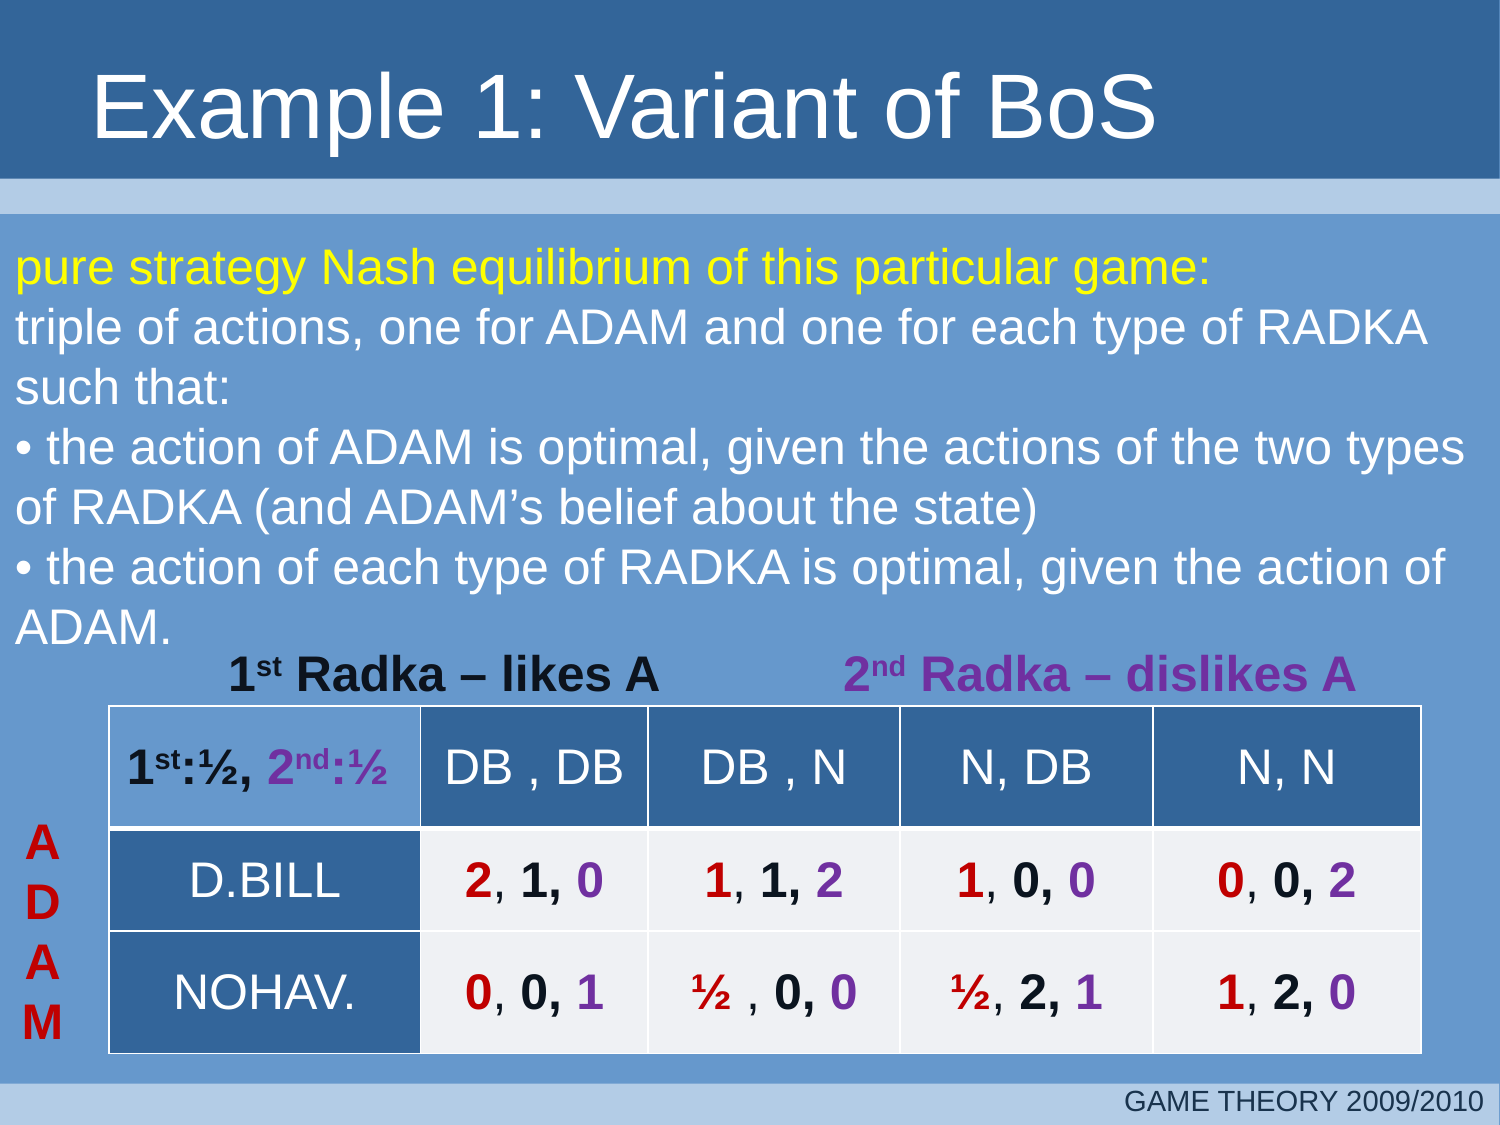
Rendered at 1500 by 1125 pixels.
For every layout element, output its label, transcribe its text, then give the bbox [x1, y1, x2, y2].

text_box 1st Radka – likes A [192, 662, 696, 710]
table_cell 2, 1, 0 [421, 831, 647, 930]
text_box pure strategy Nash equilibrium of this particular game: triple of actions, one for ADAM and one for each type of RADKA such that: • the action of ADAM is optimal, given the actions of the two types of RADKA (and ADAM’s belief about the state) • the action of each type of RADKA is optimal, given the action of ADAM. [0, 227, 1500, 662]
table_cell ½ , 0, 0 [649, 932, 899, 1053]
table_cell 0, 0, 1 [421, 932, 647, 1053]
text_box GAME THEORY 2009/2010 [1109, 1075, 1500, 1125]
table_header N, N [1154, 707, 1420, 826]
table_cell ½, 2, 1 [901, 932, 1152, 1053]
table_header DB , DB [421, 710, 647, 826]
table_header N, DB [901, 707, 1152, 826]
table_cell 1, 1, 2 [649, 831, 899, 930]
title Example 1: Variant of BoS [74, 42, 1436, 162]
table_cell D.BILL [110, 831, 420, 930]
text_box ADAM [0, 802, 86, 1057]
text_box 2nd Radka – dislikes A [809, 662, 1391, 705]
table_cell NOHAV. [110, 932, 420, 1053]
table_header DB , N [649, 707, 899, 826]
table_cell 1, 0, 0 [901, 831, 1152, 930]
table_cell 1, 2, 0 [1154, 932, 1420, 1053]
table_cell 0, 0, 2 [1154, 831, 1420, 930]
table_header 1st:½, 2nd:½ [110, 707, 420, 826]
